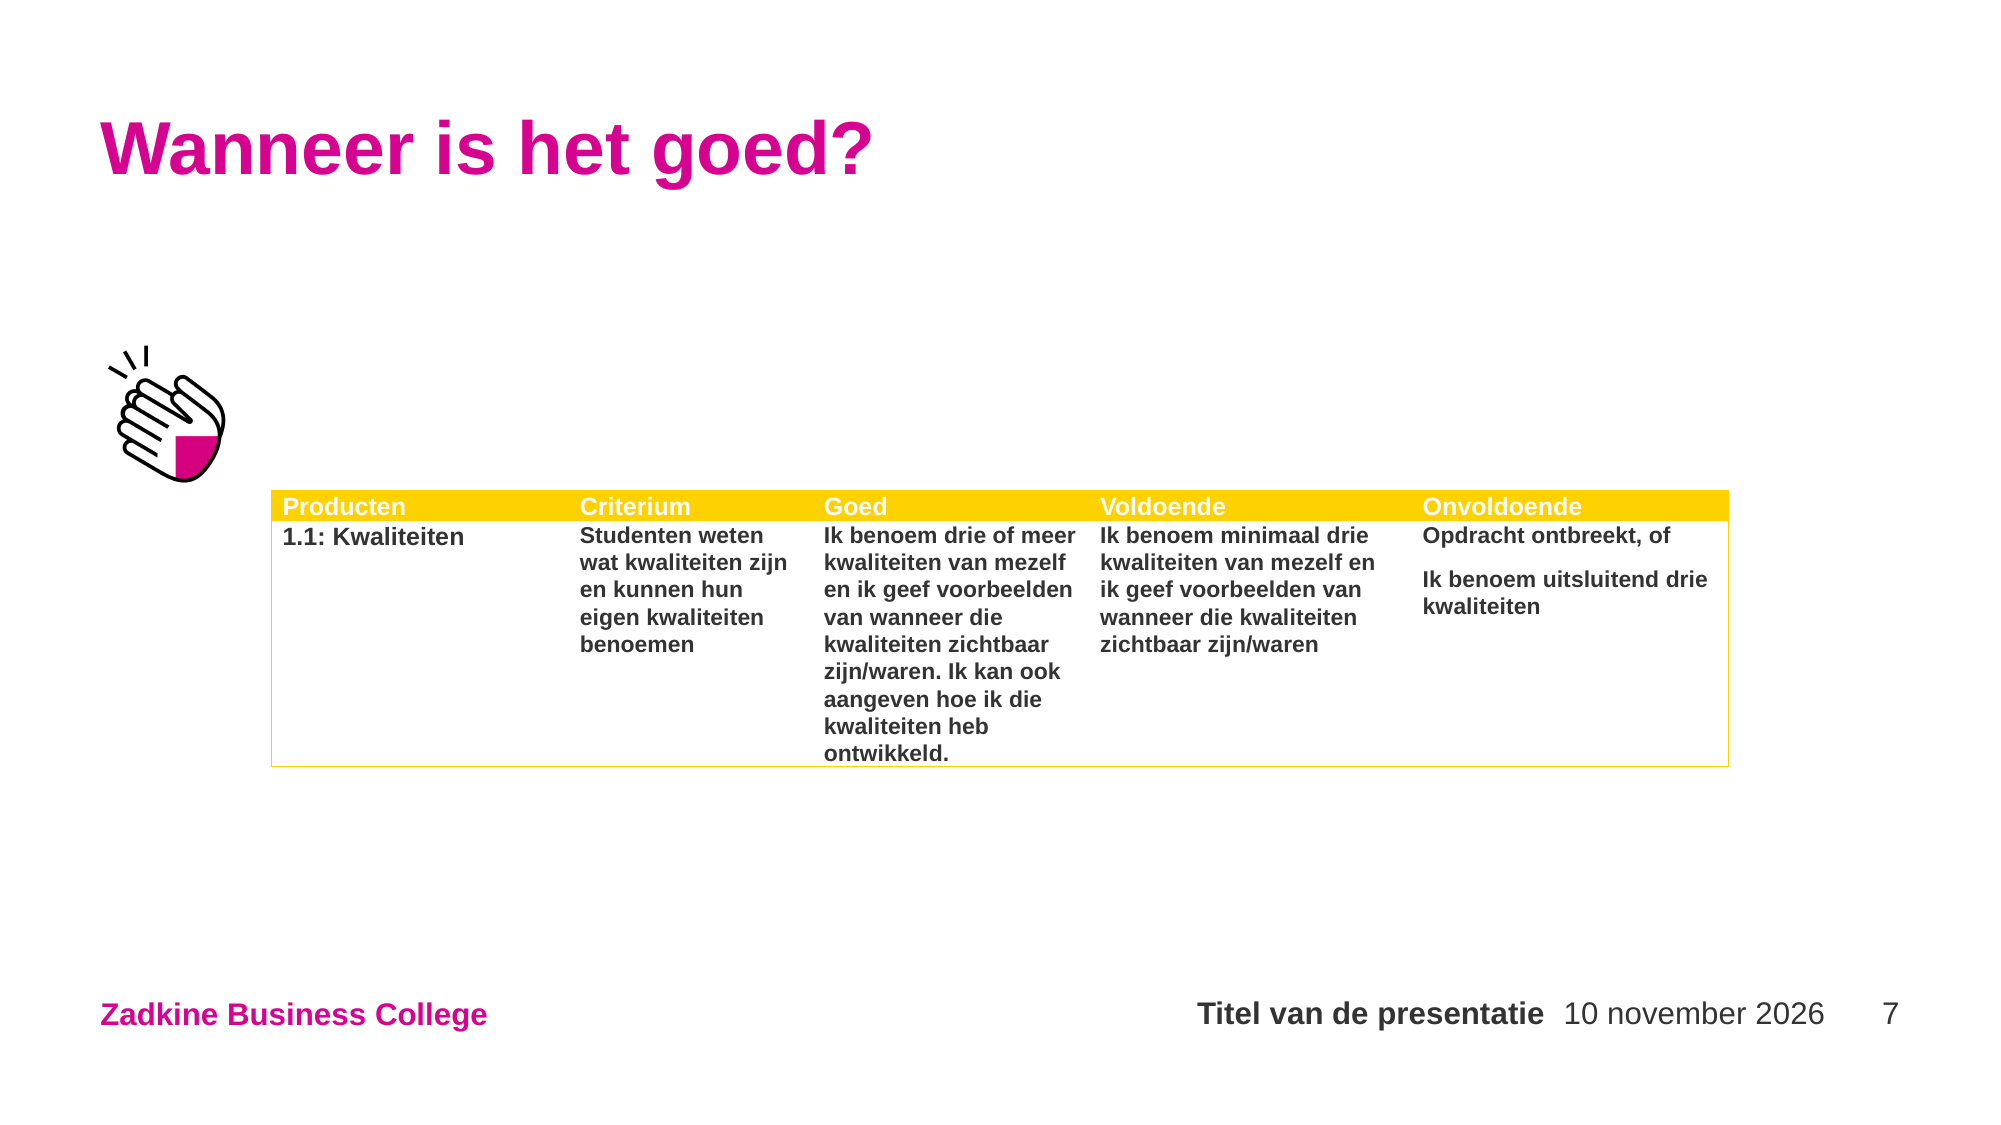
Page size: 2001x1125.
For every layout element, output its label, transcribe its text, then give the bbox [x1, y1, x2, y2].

table_cell 1.1: Kwaliteiten [272, 521, 569, 766]
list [33, 281, 300, 547]
table_cell Opdracht ontbreekt, of Ik benoem uitsluitend drie kwaliteiten [1412, 521, 1728, 766]
footer Titel van de presentatie [870, 993, 1546, 1033]
table_header Criterium [569, 491, 813, 520]
slide_number 7 [1825, 993, 1900, 1033]
table_header Producten [300, 491, 569, 521]
title Wanneer is het goed? [100, 100, 1900, 190]
table_cell Studenten weten wat kwaliteiten zijn en kunnen hun eigen kwaliteiten benoemen [569, 521, 813, 766]
table_cell Ik benoem minimaal drie kwaliteiten van mezelf en ik geef voorbeelden van wanneer die kwaliteiten zichtbaar zijn/waren [1089, 521, 1412, 766]
table_header Goed [813, 491, 1089, 520]
table_header Onvoldoende [1412, 491, 1728, 520]
table_cell Ik benoem drie of meer kwaliteiten van mezelf en ik geef voorbeelden van wanneer die kwaliteiten zichtbaar zijn/waren. Ik kan ook aangeven hoe ik die kwaliteiten heb ontwikkeld. [813, 521, 1089, 766]
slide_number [1546, 993, 1825, 1033]
table_header Voldoende [1089, 491, 1412, 520]
